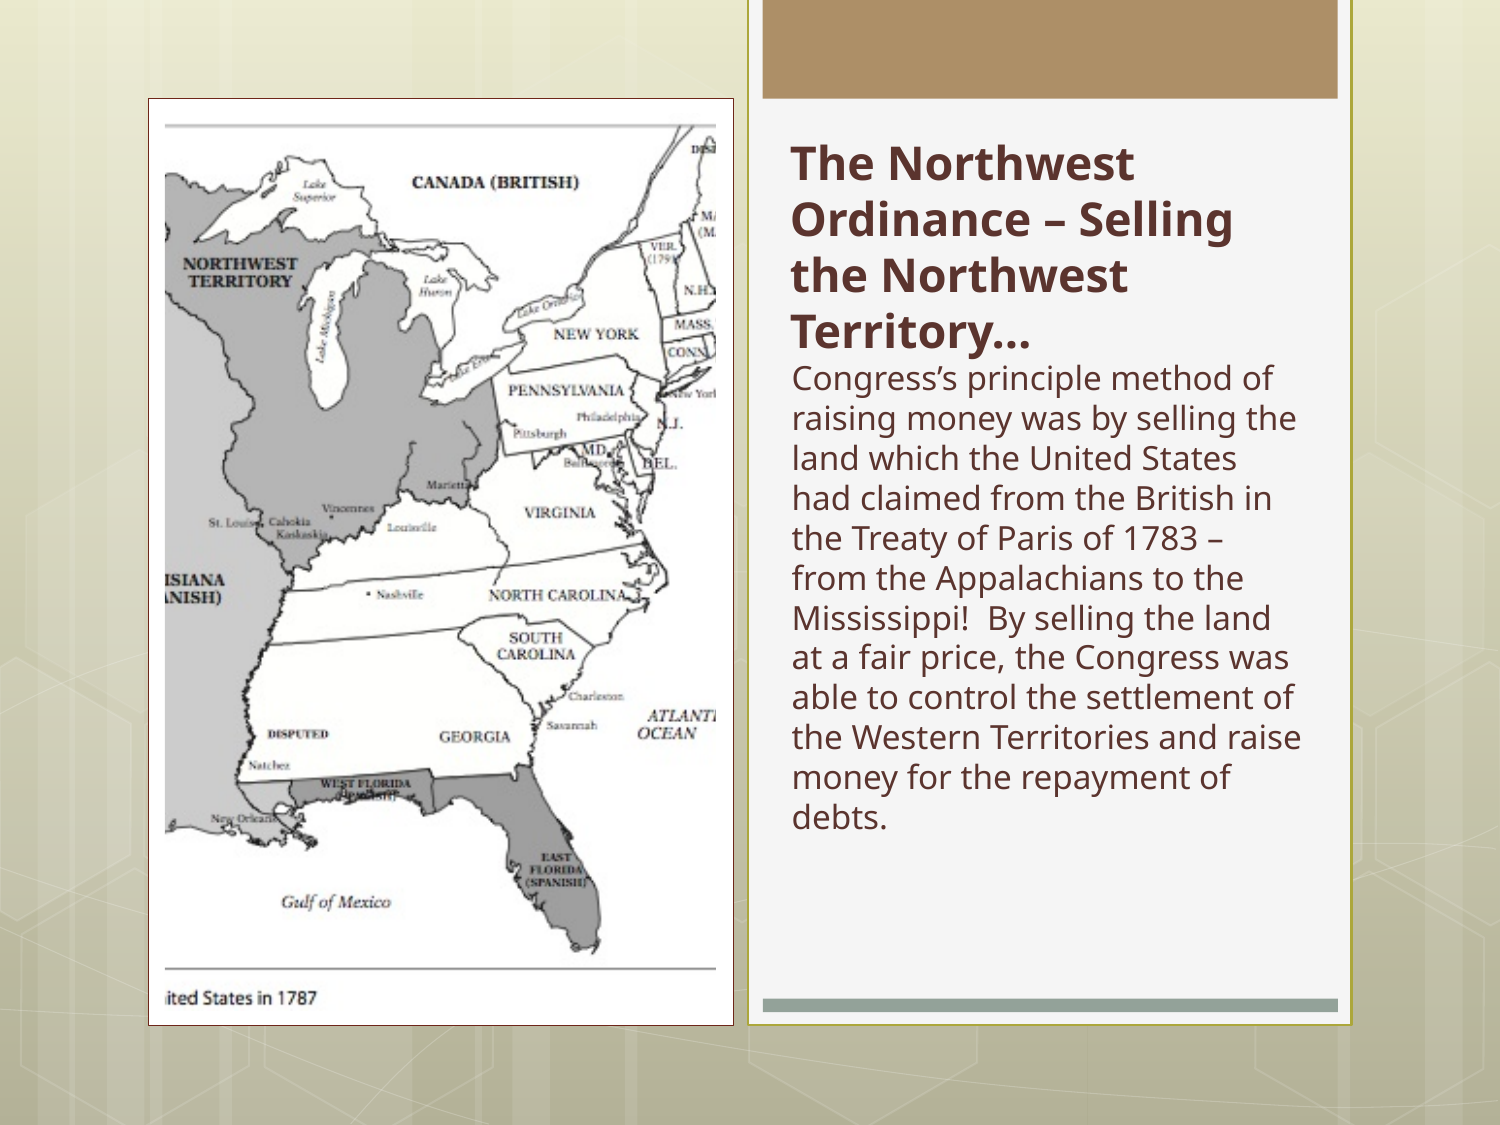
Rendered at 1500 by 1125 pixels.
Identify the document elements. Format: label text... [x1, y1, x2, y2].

title The Northwest Ordinance – Selling the Northwest Territory… [774, 125, 1317, 365]
list Congress’s principle method of raising money was by selling the land which the United States had claimed from the British in the Treaty of Paris of 1783 – from the Appalachians to the Mississippi! By selling the land at a fair price, the Congress was able to control the settlement of the Western Territories and raise money for the repayment of debts. [776, 350, 1319, 1125]
picture [164, 113, 717, 1011]
